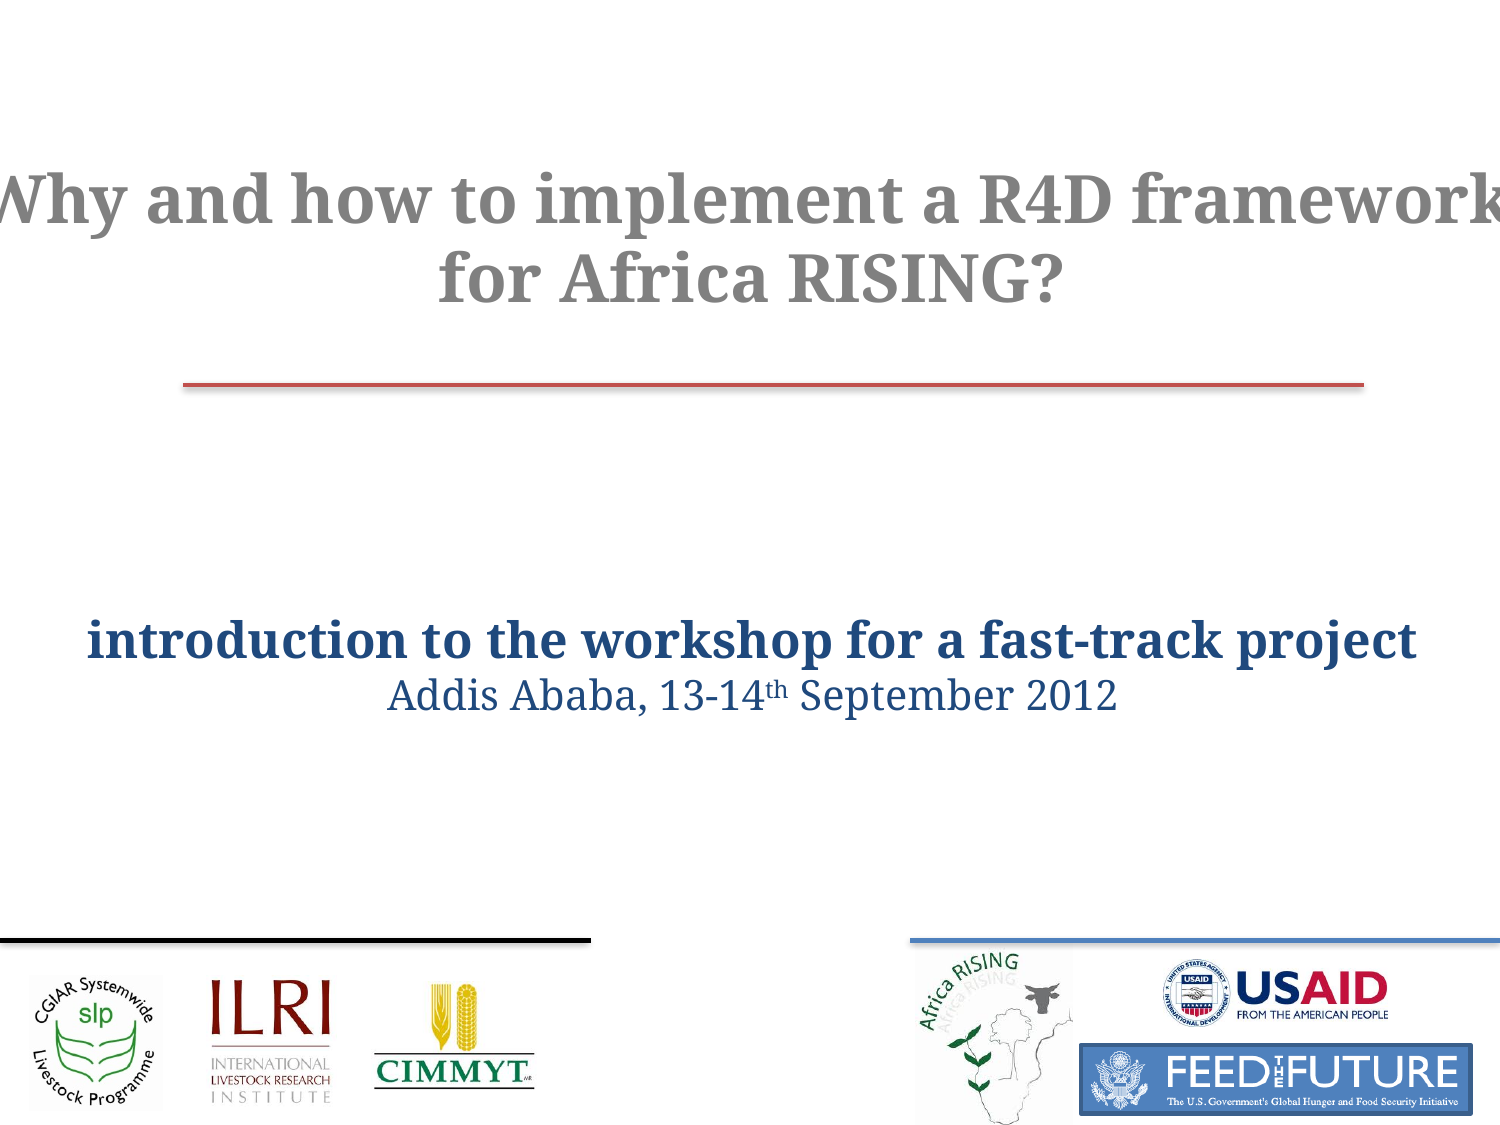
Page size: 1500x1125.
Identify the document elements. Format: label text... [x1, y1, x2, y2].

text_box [1080, 1044, 1471, 1114]
picture [371, 981, 538, 1107]
picture [915, 941, 1073, 1125]
text_box Why and how to implement a R4D framework for Africa RISING? [0, 148, 1500, 324]
picture [1163, 959, 1389, 1027]
text_box introduction to the workshop for a fast-track project Addis Ababa, 13-14th September 2012 [72, 601, 1433, 727]
picture [29, 975, 163, 1112]
picture [206, 975, 337, 1107]
